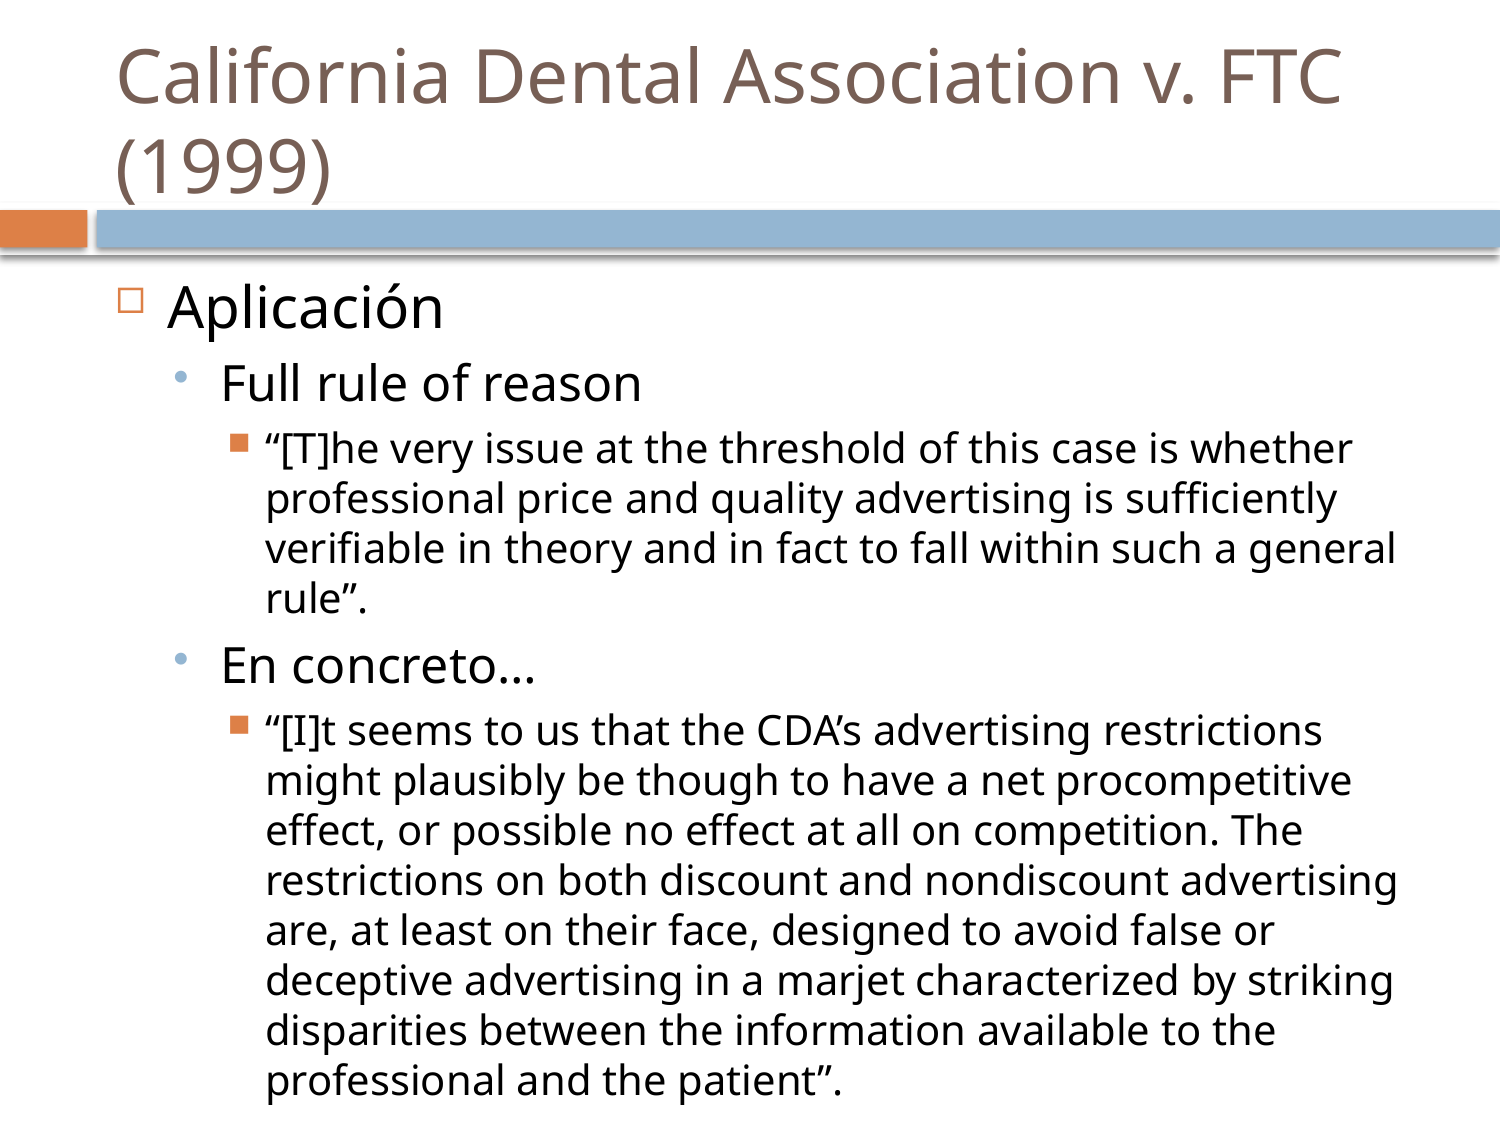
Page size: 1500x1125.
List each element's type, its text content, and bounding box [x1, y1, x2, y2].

title California Dental Association v. FTC (1999) [100, 37, 1438, 200]
list Aplicación Full rule of reason “[T]he very issue at the threshold of this case is whether professional price and quality advertising is sufficiently verifiable in theory and in fact to fall within such a general rule”. En concreto… “[I]t seems to us that the CDA’s advertising restrictions might plausibly be though to have a net procompetitive effect, or possible no effect at all on competition. The restrictions on both discount and nondiscount advertising are, at least on their face, designed to avoid false or deceptive advertising in a marjet characterized by striking disparities between the information available to the professional and the patient”. [100, 262, 1438, 1000]
